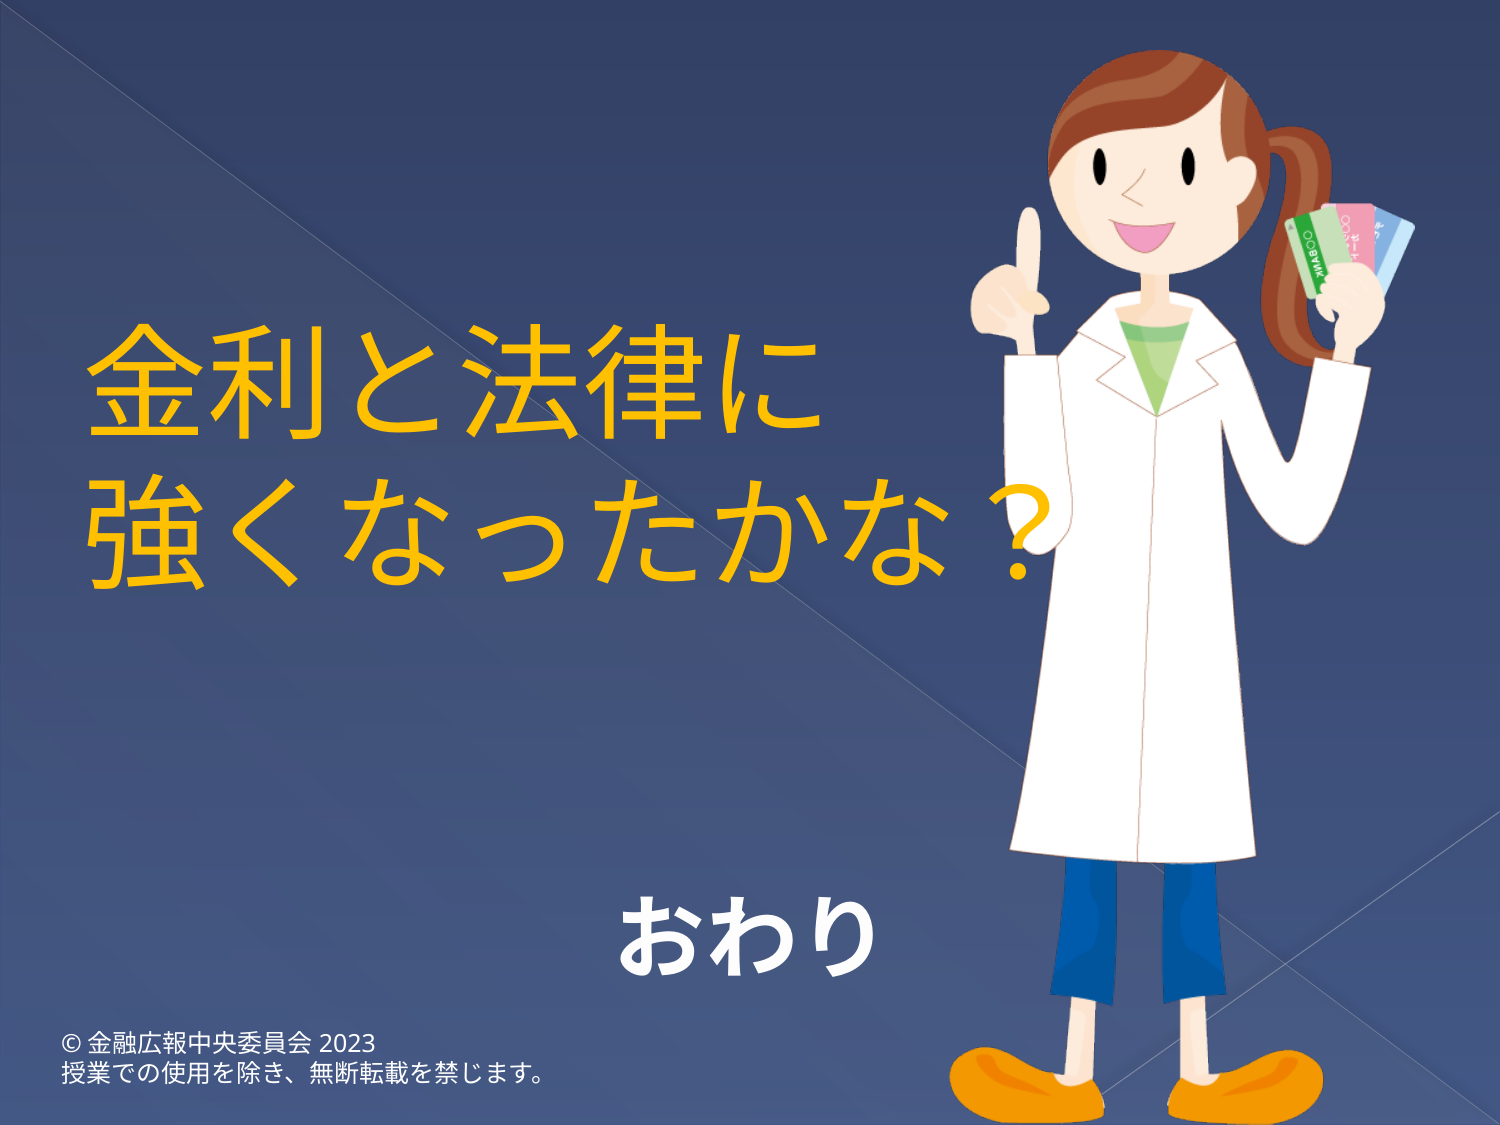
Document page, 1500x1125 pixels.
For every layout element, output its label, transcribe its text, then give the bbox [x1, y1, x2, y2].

text_box 金利と法律に 強くなったかな？ [67, 296, 939, 612]
text_box おわり [598, 872, 906, 998]
text_box ©金融広報中央委員会2023 授業での使用を除き、無断転載を禁じます。 [46, 1020, 641, 1095]
picture [948, 50, 1415, 1125]
